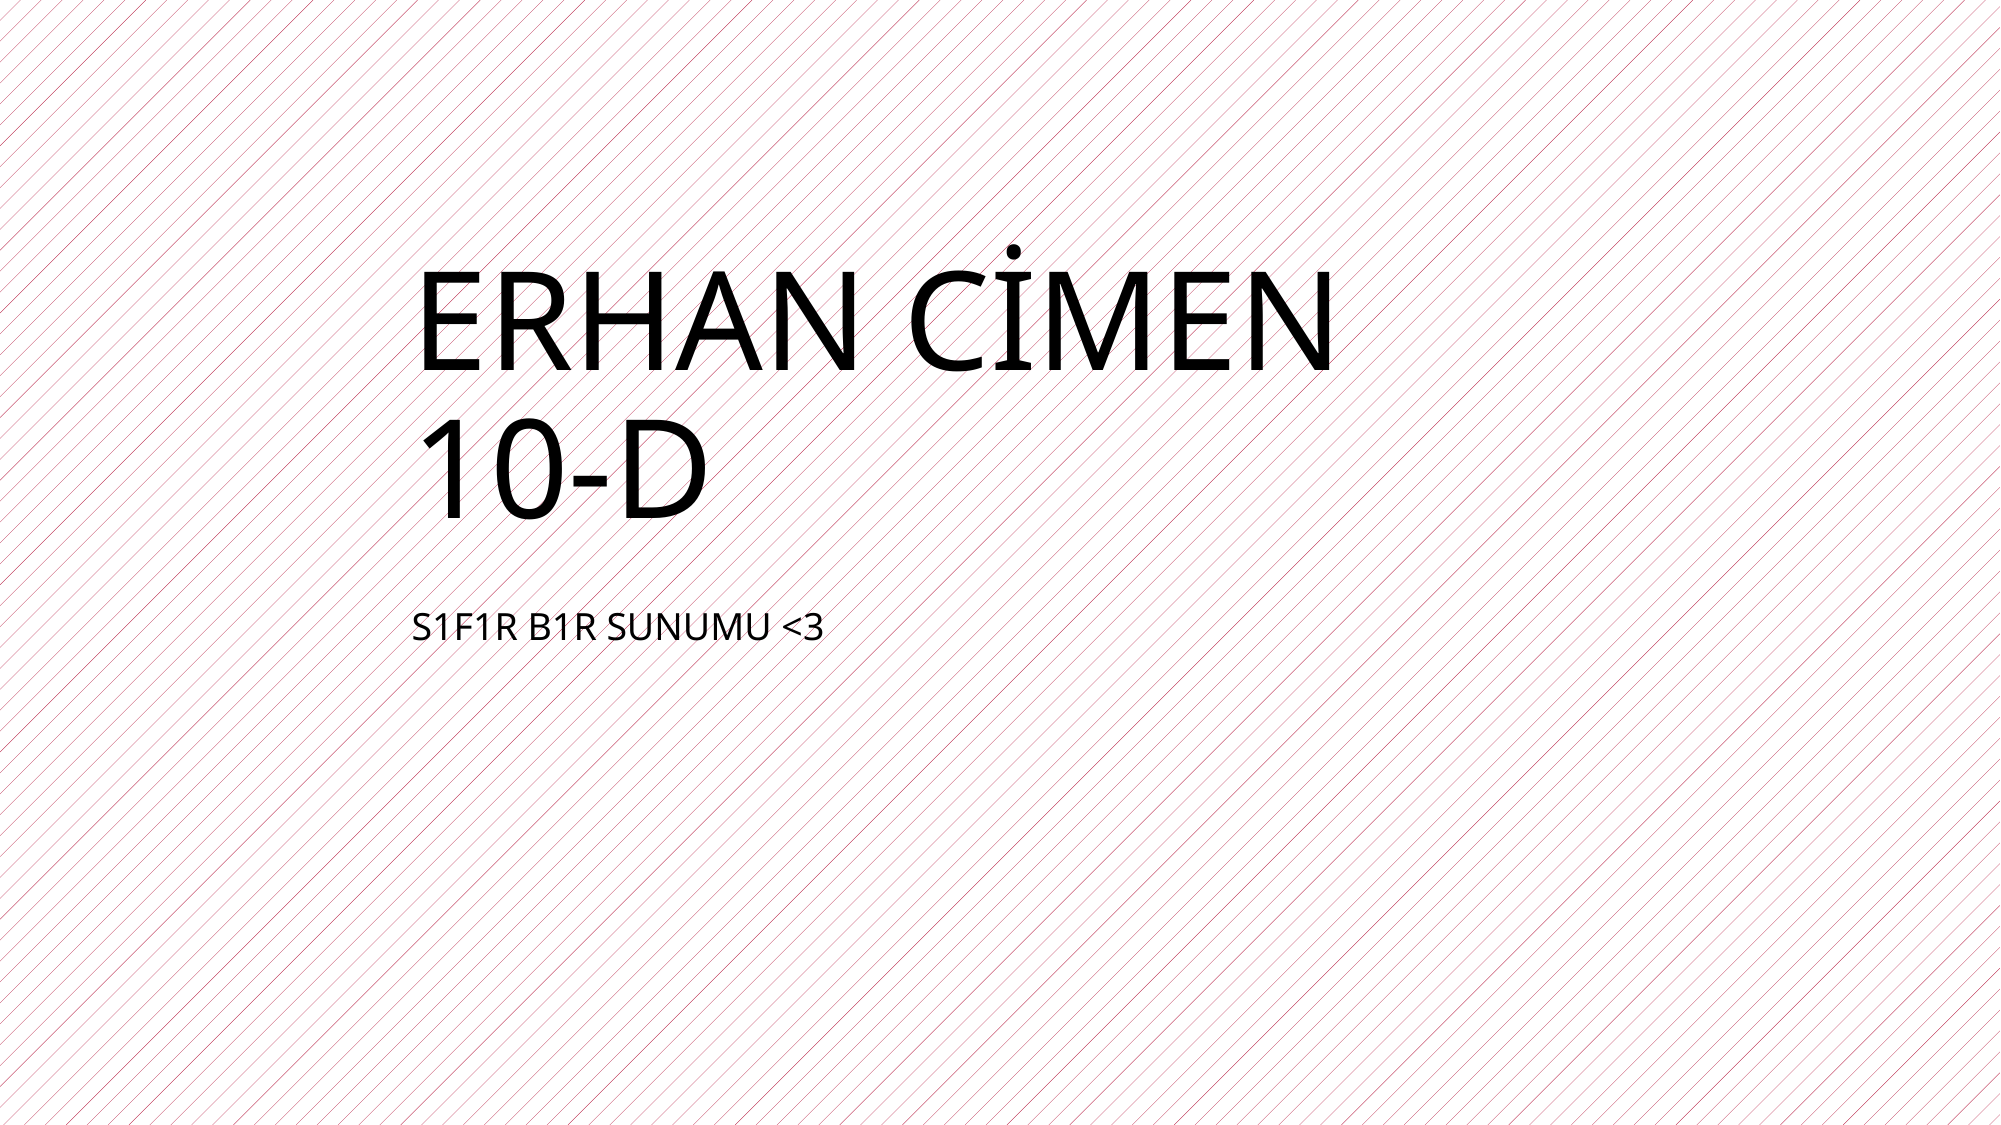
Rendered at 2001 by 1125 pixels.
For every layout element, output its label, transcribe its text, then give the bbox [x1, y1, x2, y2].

title Erhan cimen 10-D [396, 131, 1814, 549]
subtitle S1F1R B1R SUNUMU <3 [396, 579, 1814, 740]
